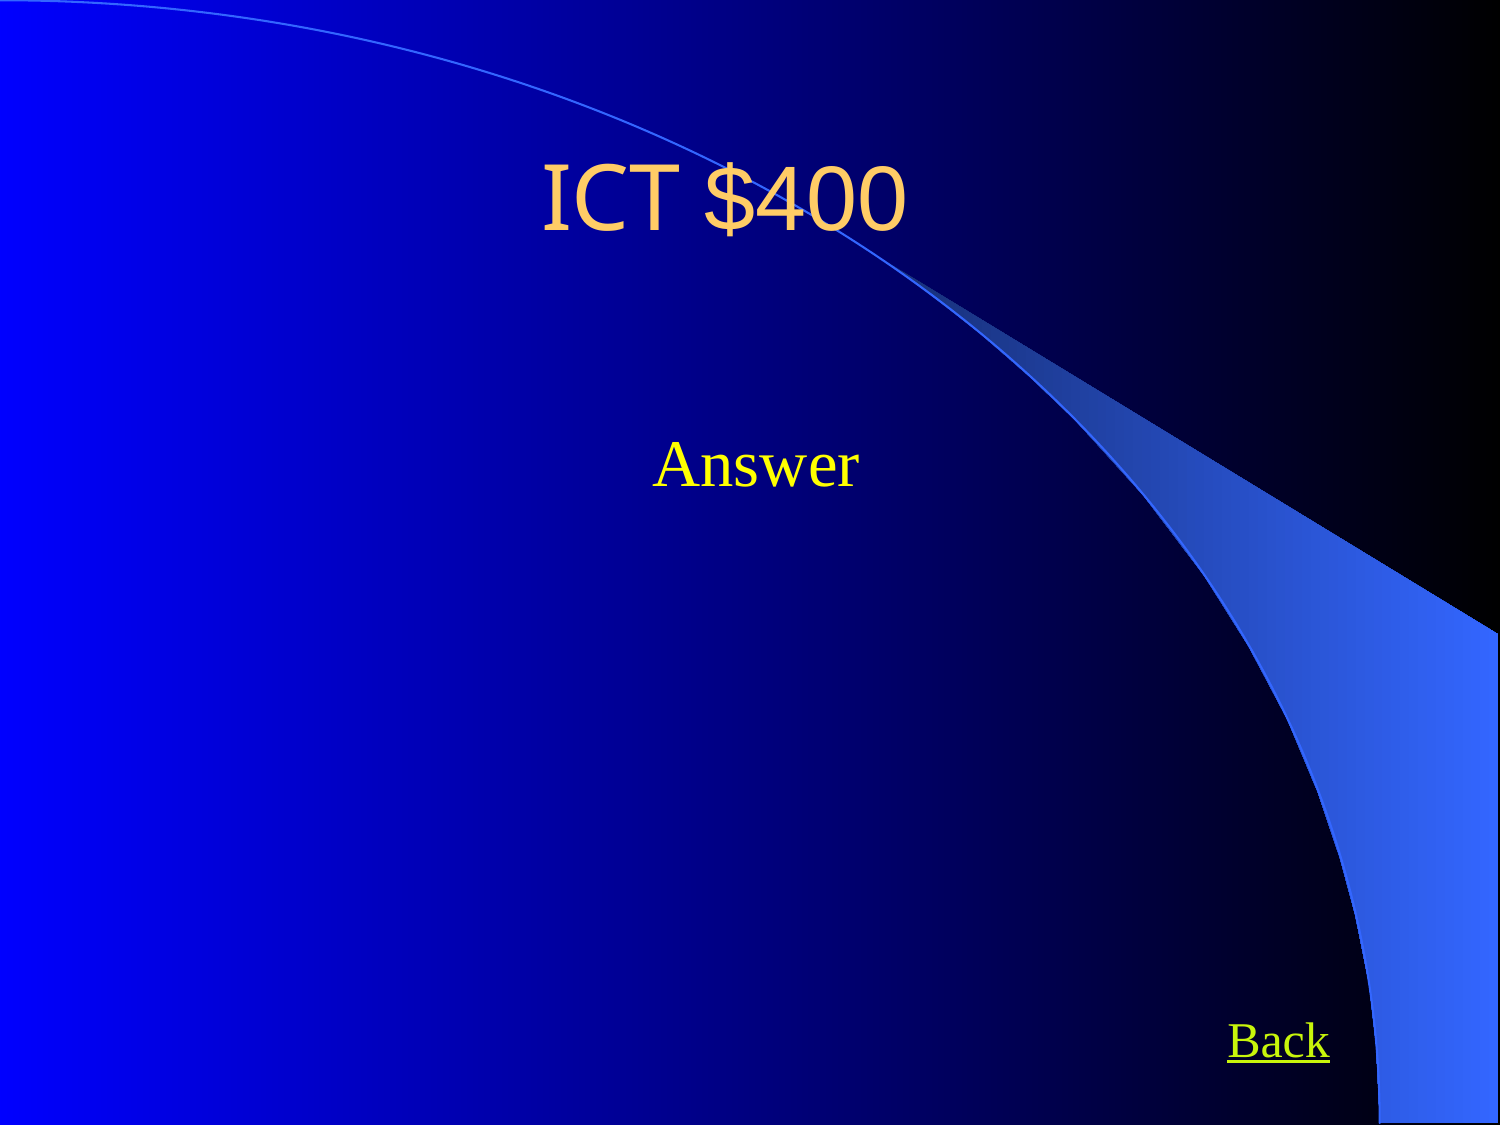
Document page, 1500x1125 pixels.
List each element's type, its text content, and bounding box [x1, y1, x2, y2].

text_box Back [1212, 999, 1438, 1075]
title ICT $400 [37, 99, 1413, 288]
text_box Answer [99, 412, 1413, 748]
